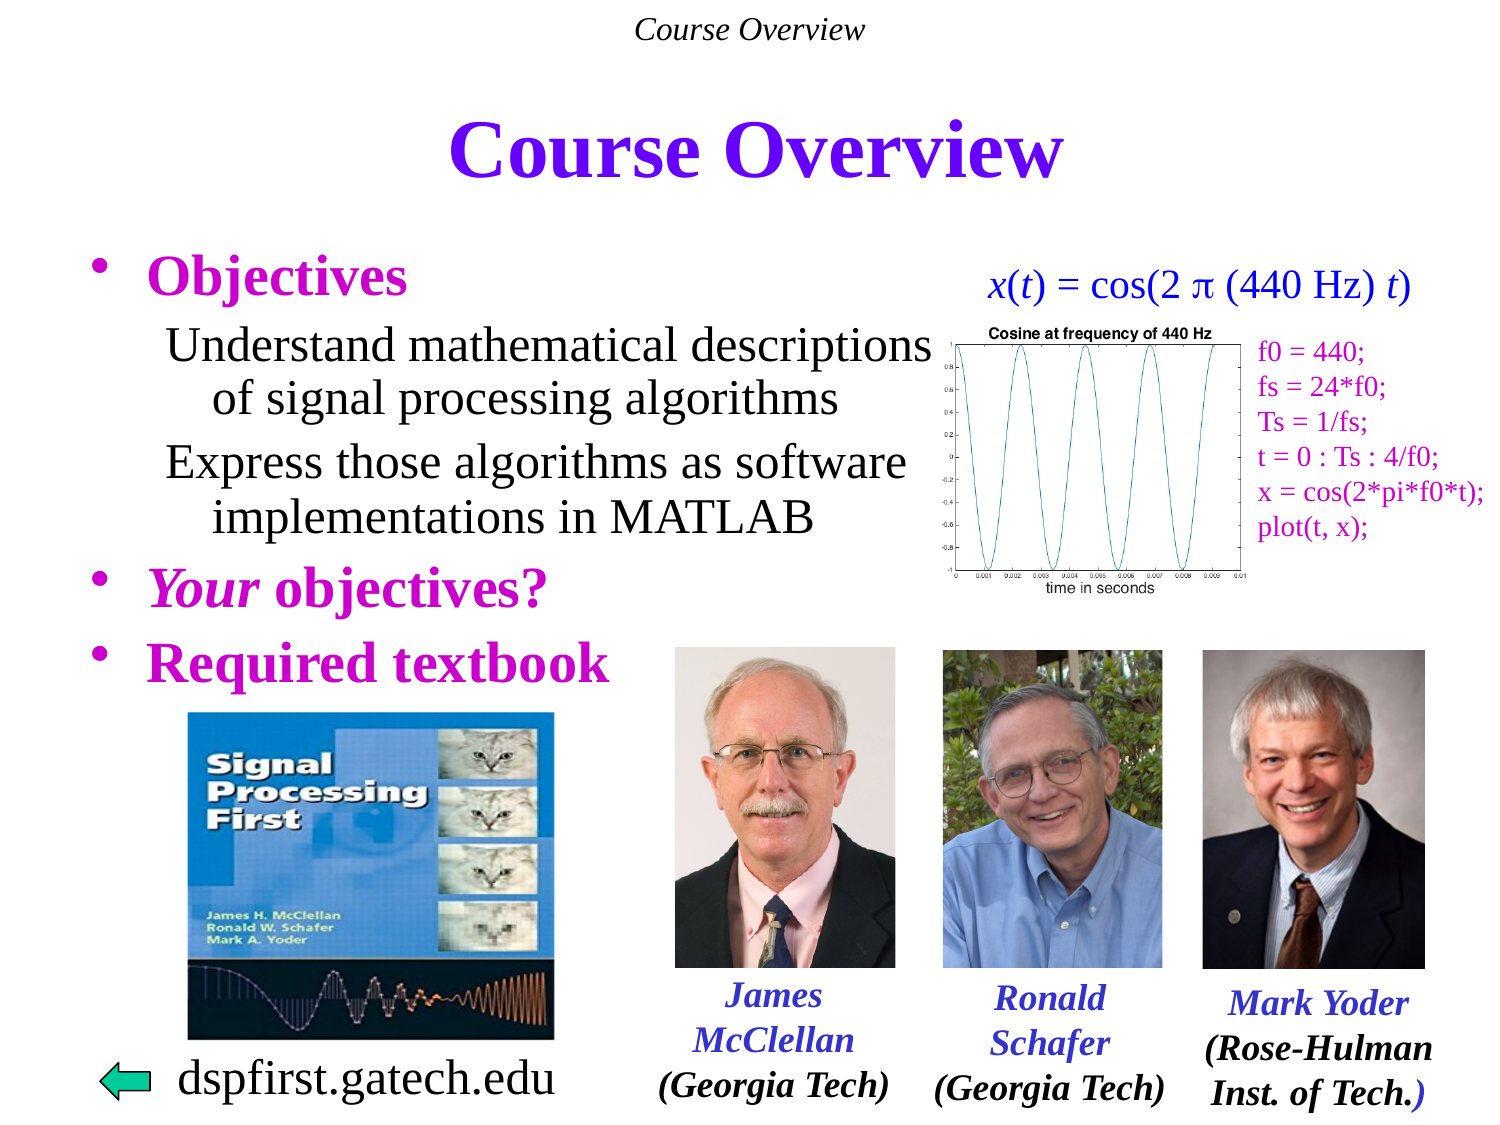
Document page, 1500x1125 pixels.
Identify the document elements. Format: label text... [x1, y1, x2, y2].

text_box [99, 712, 588, 1114]
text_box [937, 324, 1500, 601]
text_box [637, 646, 1451, 1123]
text_box x(t) = cos(2 p (440 Hz) t) [937, 249, 1463, 315]
title Course Overview [75, 55, 1438, 238]
text_box Your objectives? [75, 549, 950, 624]
text_box Course Overview [0, 0, 1500, 55]
list Objectives Understand mathematical descriptions of signal processing algorithms Express those algorithms as software implementations in MATLAB [75, 237, 950, 549]
text_box Required textbook [75, 624, 950, 713]
